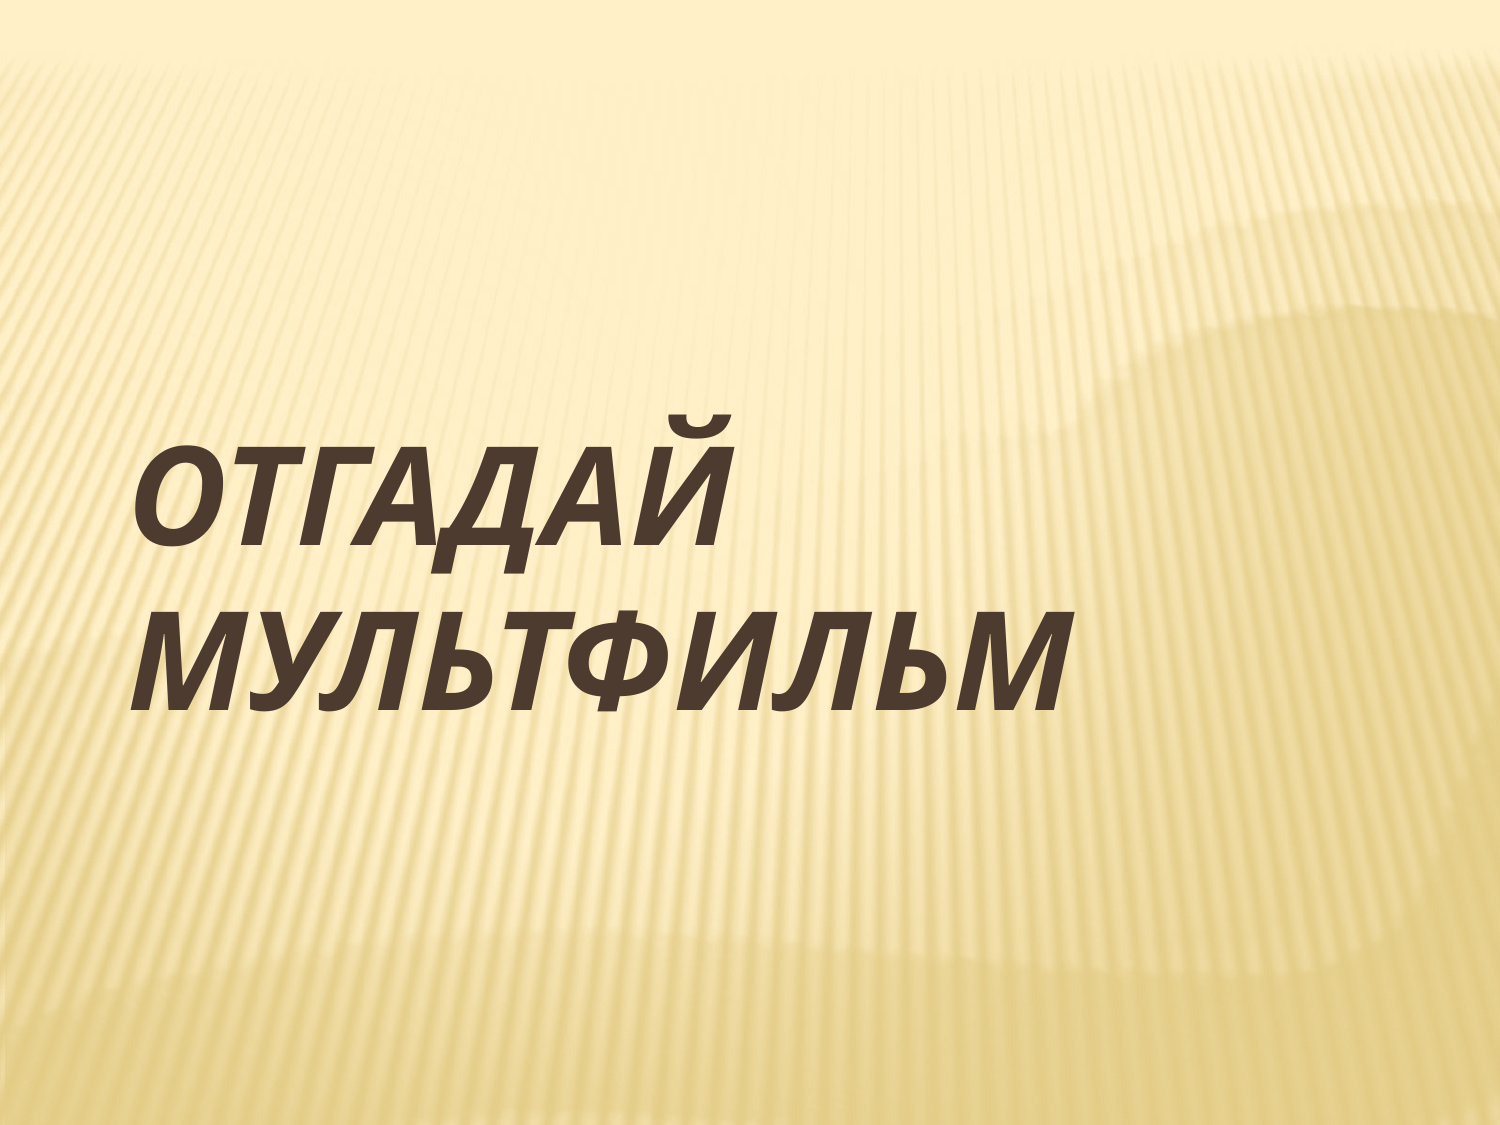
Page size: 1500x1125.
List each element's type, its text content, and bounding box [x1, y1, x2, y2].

title Отгадай мультфильм [112, 149, 1500, 997]
